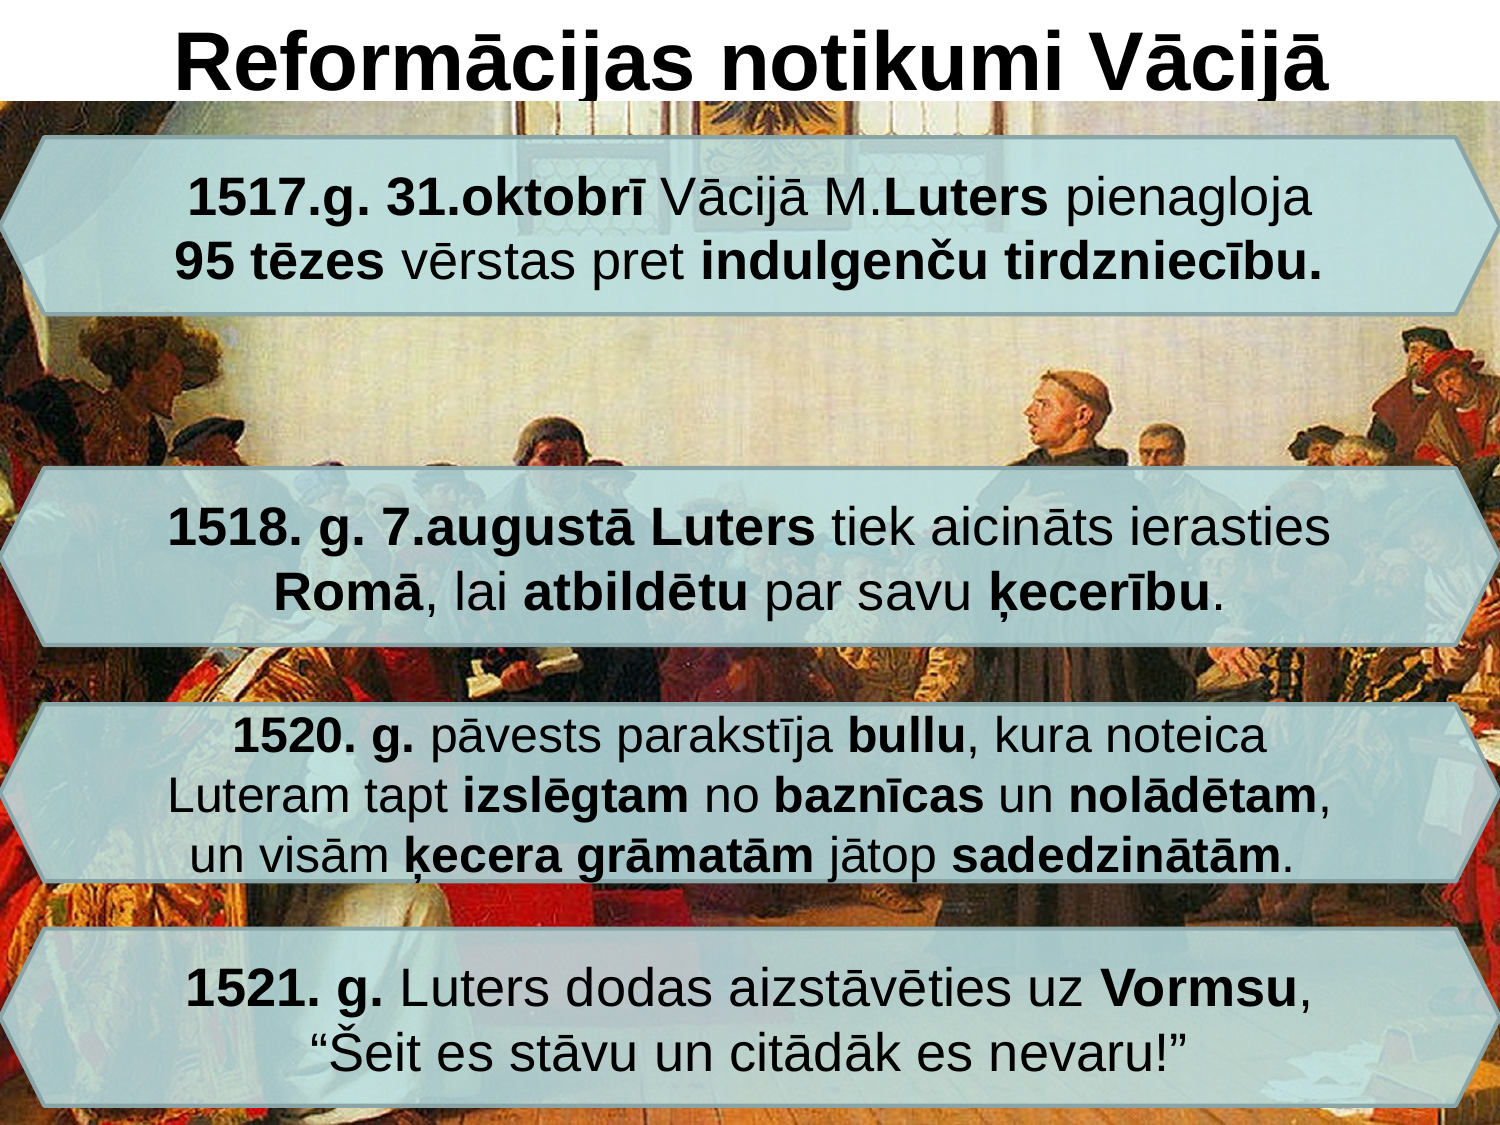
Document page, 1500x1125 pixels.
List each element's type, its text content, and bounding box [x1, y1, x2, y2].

title Reformācijas notikumi Vācijā [76, 0, 1428, 100]
picture [0, 101, 1500, 1125]
